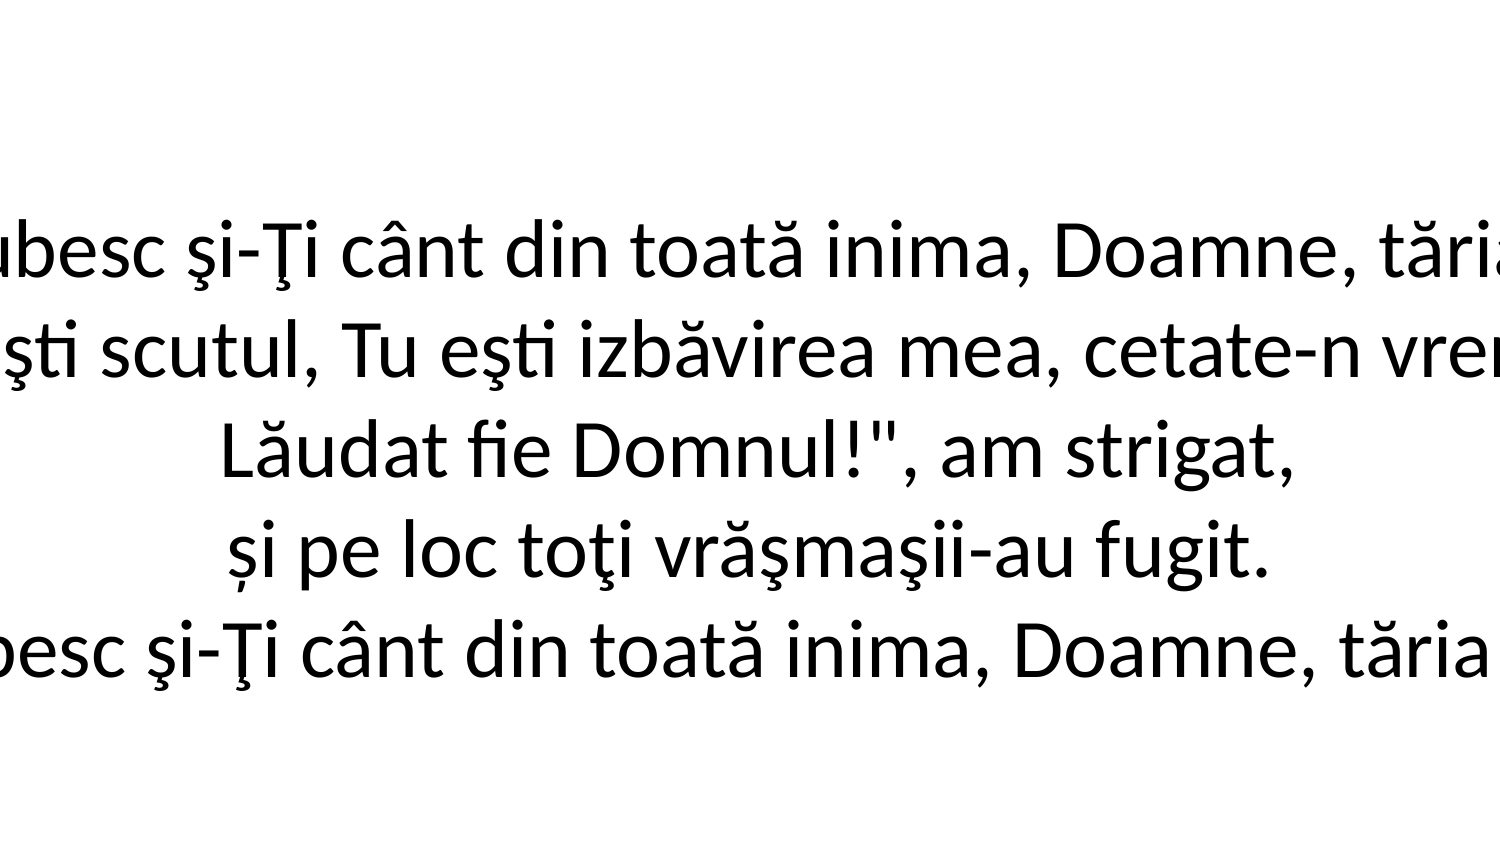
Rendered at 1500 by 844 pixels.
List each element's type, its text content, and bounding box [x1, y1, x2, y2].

text_box 1. Te iubesc şi-Ţi cânt din toată inima, Doamne, tăria mea; Tu-mi eşti scutul, Tu eşti izbăvirea mea, cetate-n vreme rea. Lăudat fie Domnul!", am strigat, și pe loc toţi vrăşmaşii-au fugit. Te iubesc şi-Ţi cânt din toată inima, Doamne, tăria mea. [0, 142, 1500, 702]
